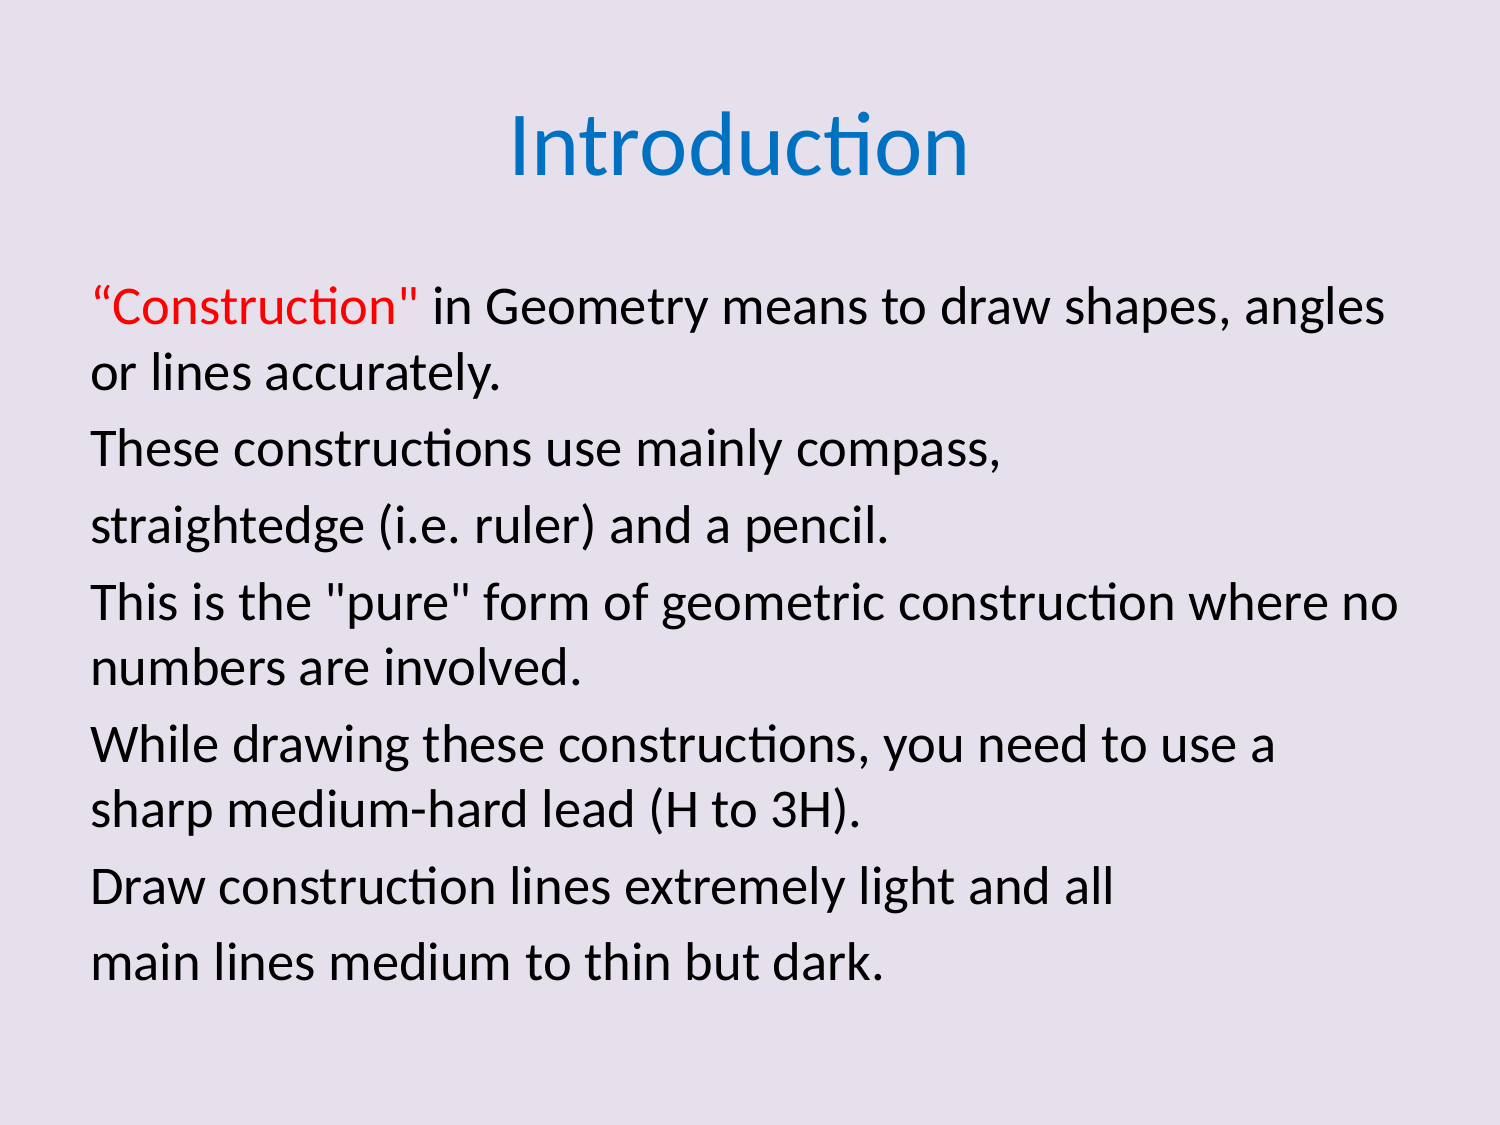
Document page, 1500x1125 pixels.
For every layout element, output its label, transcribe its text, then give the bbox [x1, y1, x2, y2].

list “Construction" in Geometry means to draw shapes, angles or lines accurately. These constructions use mainly compass, straightedge (i.e. ruler) and a pencil. This is the "pure" form of geometric construction where no numbers are involved. While drawing these constructions, you need to use a sharp medium-hard lead (H to 3H). Draw construction lines extremely light and all main lines medium to thin but dark. [75, 262, 1425, 1005]
title Introduction [75, 45, 1425, 233]
